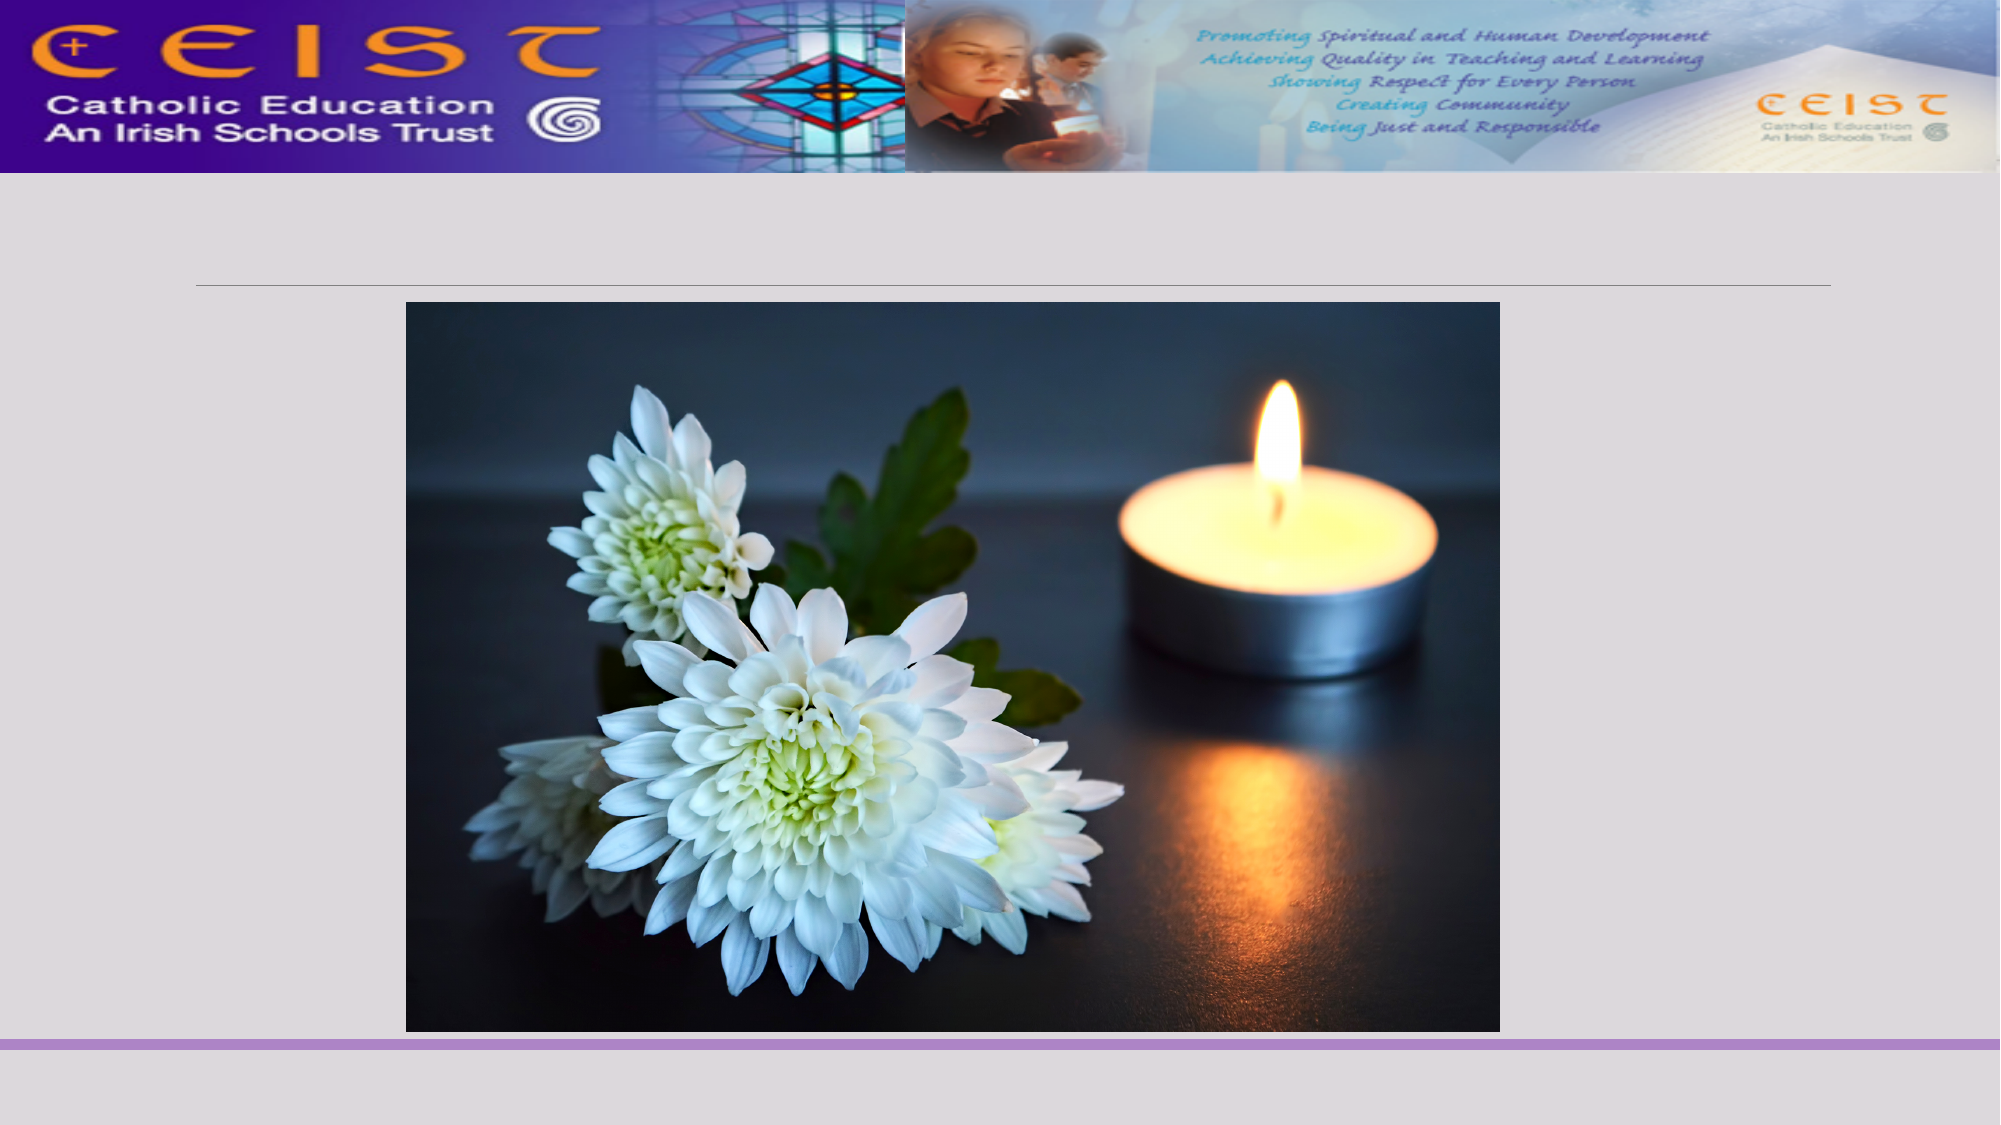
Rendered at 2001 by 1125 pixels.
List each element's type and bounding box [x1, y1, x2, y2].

list [405, 302, 1501, 1033]
picture [0, 0, 2000, 173]
